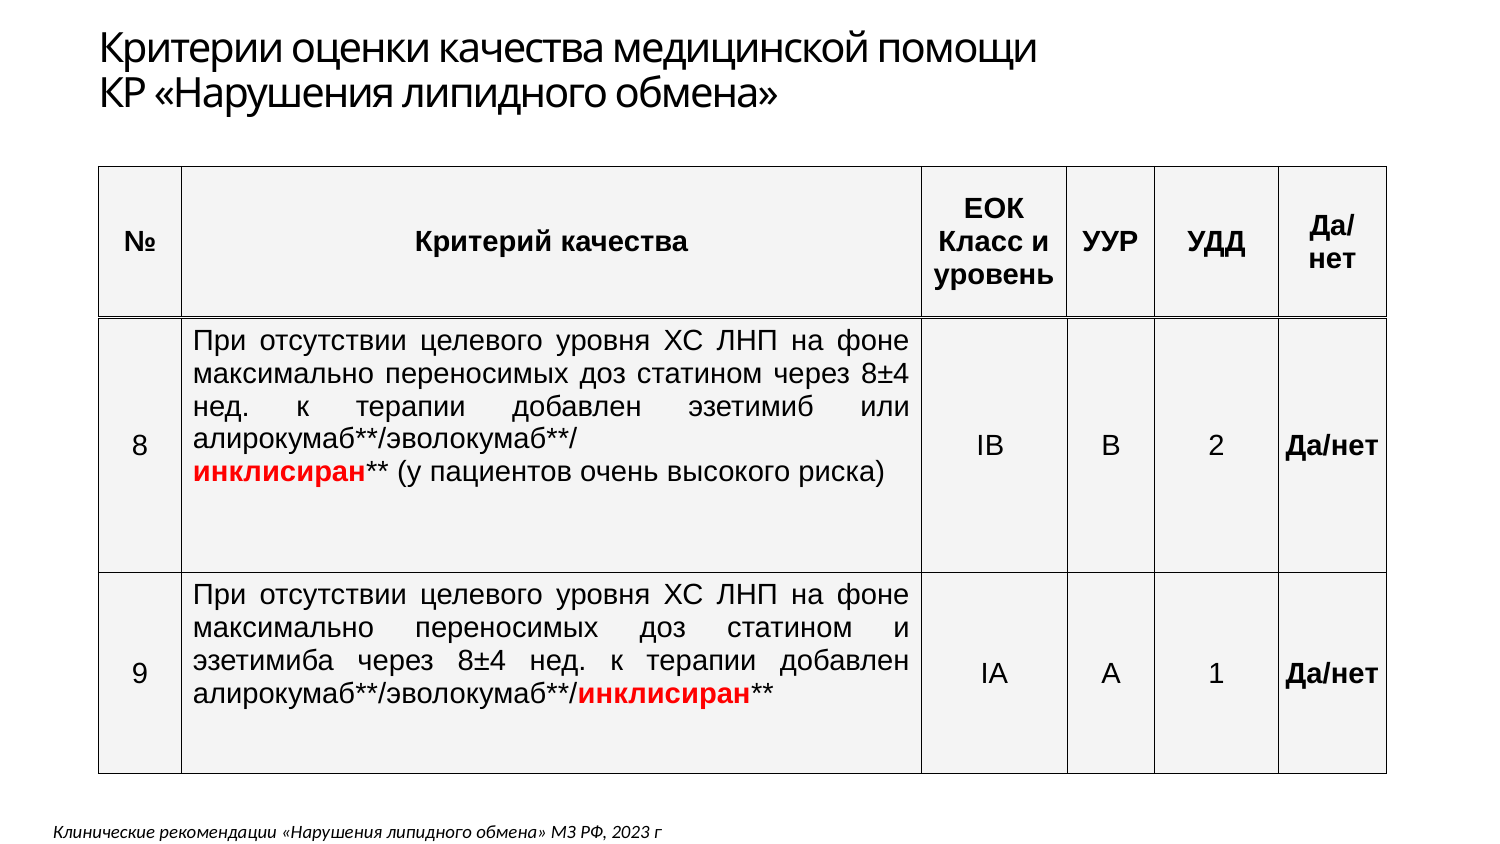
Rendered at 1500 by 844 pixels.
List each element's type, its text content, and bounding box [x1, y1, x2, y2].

table_header УУР [1067, 167, 1154, 316]
table_header EОК Класс и уровень [922, 167, 1066, 316]
table_header IВ [922, 319, 1067, 572]
table_header 2 [1155, 319, 1278, 572]
table_header Критерий качества [182, 167, 921, 316]
table_cell A [1068, 573, 1154, 773]
text_box Клинические рекомендации «Нарушения липидного обмена» МЗ РФ, 2023 г [38, 812, 1327, 844]
table_cell 9 [99, 573, 181, 773]
table_header № [99, 167, 181, 316]
table_cell 1 [1155, 573, 1278, 773]
title Критерии оценки качества медицинской помощи КР «Нарушения липидного обмена» [98, 15, 1467, 128]
table_cell При отсутствии целевого уровня ХС ЛНП на фоне максимально переносимых доз статином и эзетимиба через 8±4 нед. к терапии добавлен алирокумаб**/эволокумаб**/инклисиран** [182, 573, 921, 773]
table_header Да/нет [1279, 319, 1386, 572]
table_header УДД [1155, 167, 1278, 316]
table_header Да/ нет [1279, 167, 1386, 316]
table_header 8 [99, 319, 181, 572]
table_header При отсутствии целевого уровня ХС ЛНП на фоне максимально переносимых доз статином через 8±4 нед. к терапии добавлен эзетимиб или алирокумаб**/эволокумаб**/ инклисиран** (у пациентов очень высокого риска) [182, 319, 921, 572]
table_cell Да/нет [1279, 573, 1386, 773]
table_cell IA [922, 573, 1067, 773]
table_header В [1068, 319, 1154, 572]
